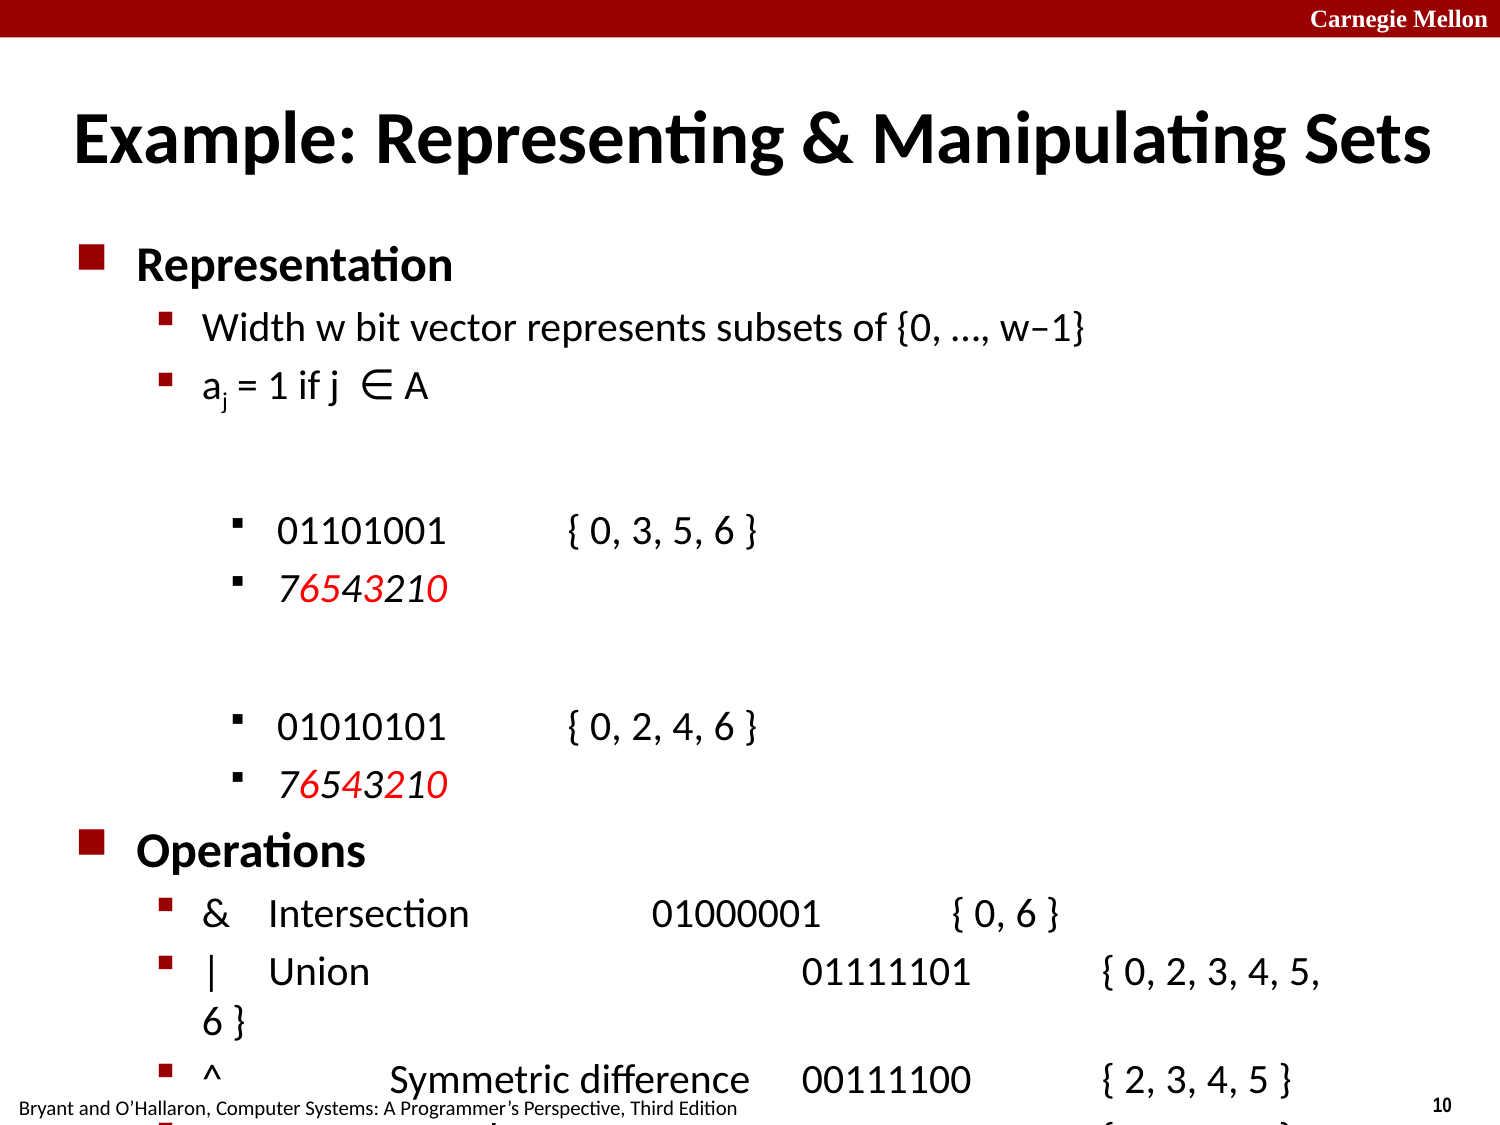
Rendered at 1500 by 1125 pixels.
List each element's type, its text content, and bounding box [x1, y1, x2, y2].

list Representation Width w bit vector represents subsets of {0, …, w–1} aj = 1 if j ∈ A 01101001 { 0, 3, 5, 6 } 76543210 01010101 { 0, 2, 4, 6 } 76543210 Operations & Intersection 01000001 { 0, 6 } | Union 01111101 { 0, 2, 3, 4, 5, 6 } ^ Symmetric difference 00111100 { 2, 3, 4, 5 } ~ Complement 10101010 { 1, 3, 5, 7 } [64, 223, 1361, 1040]
title Example: Representing & Manipulating Sets [58, 71, 1476, 197]
